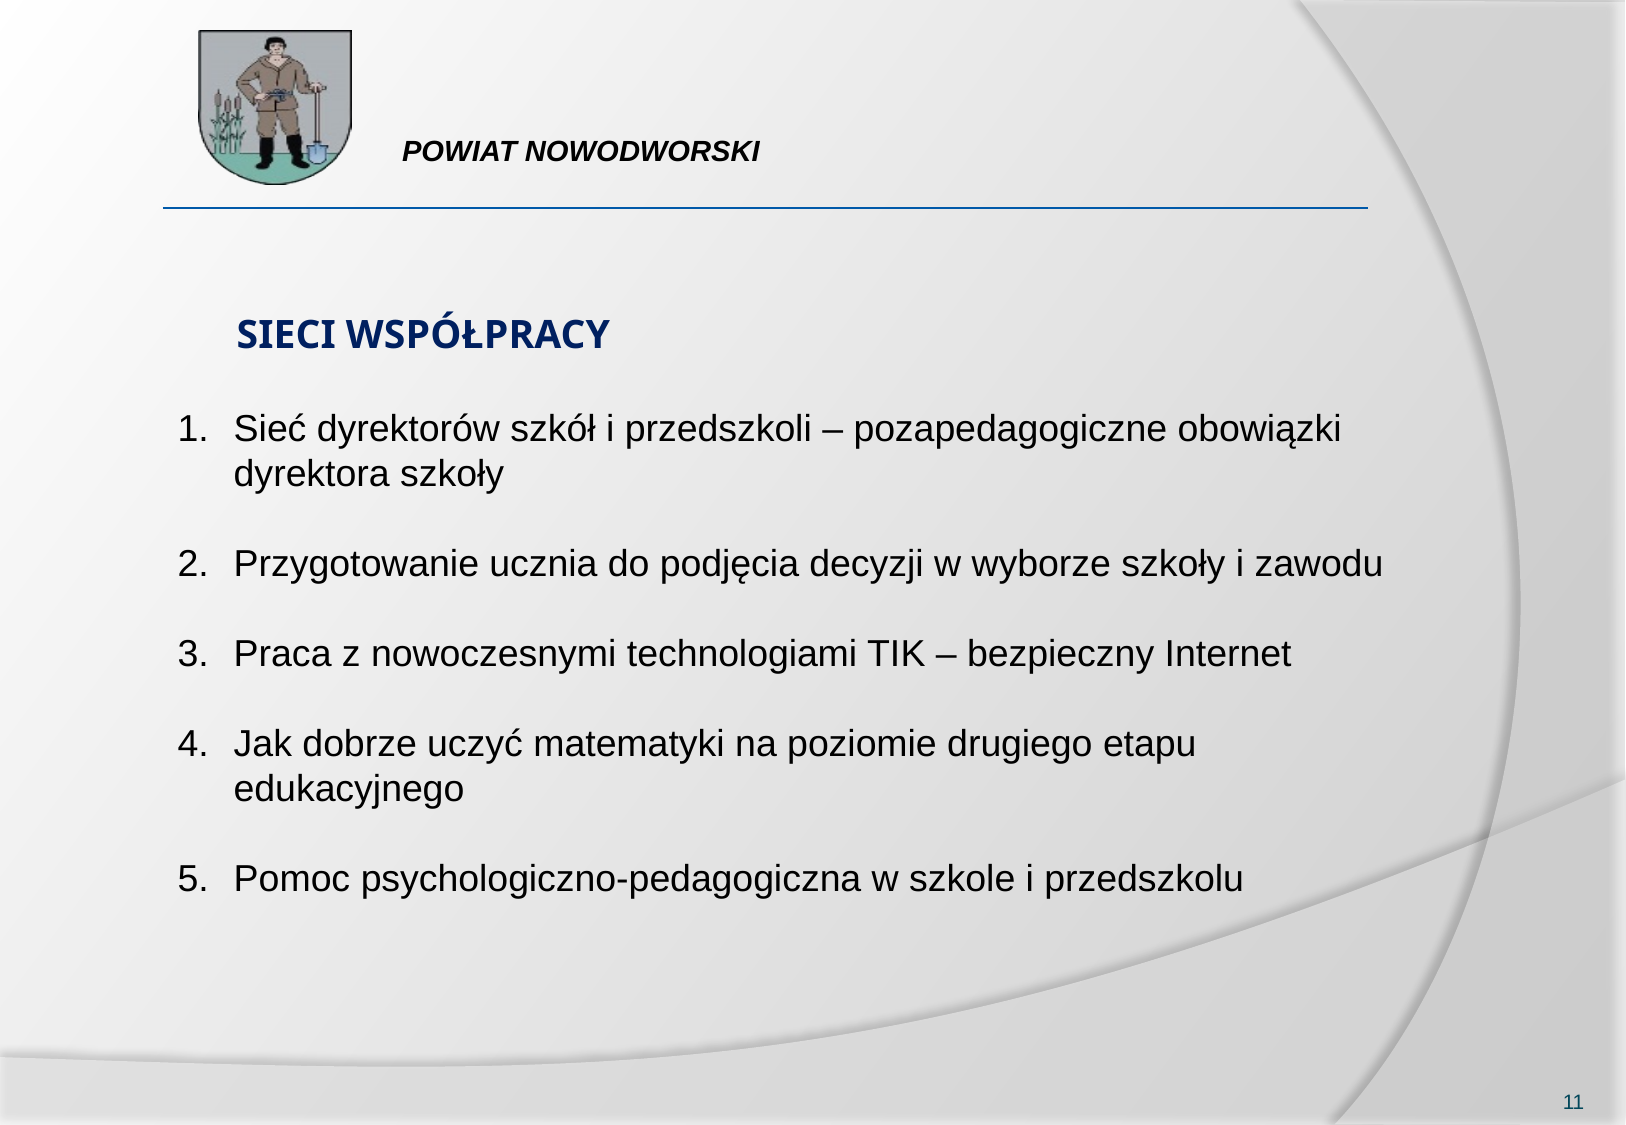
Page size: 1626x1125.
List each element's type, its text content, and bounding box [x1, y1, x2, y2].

text_box Sieci współpracy [221, 160, 1407, 364]
slide_number 11 [1448, 1053, 1585, 1114]
picture [197, 30, 352, 185]
text_box Sieć dyrektorów szkół i przedszkoli – pozapedagogiczne obowiązki dyrektora szkoły Przygotowanie ucznia do podjęcia decyzji w wyborze szkoły i zawodu Praca z nowoczesnymi technologiami TIK – bezpieczny Internet Jak dobrze uczyć matematyki na poziomie drugiego etapu edukacyjnego Pomoc psychologiczno-pedagogiczna w szkole i przedszkolu [162, 397, 1415, 907]
text_box POWIAT NOWODWORSKI [387, 125, 1203, 176]
